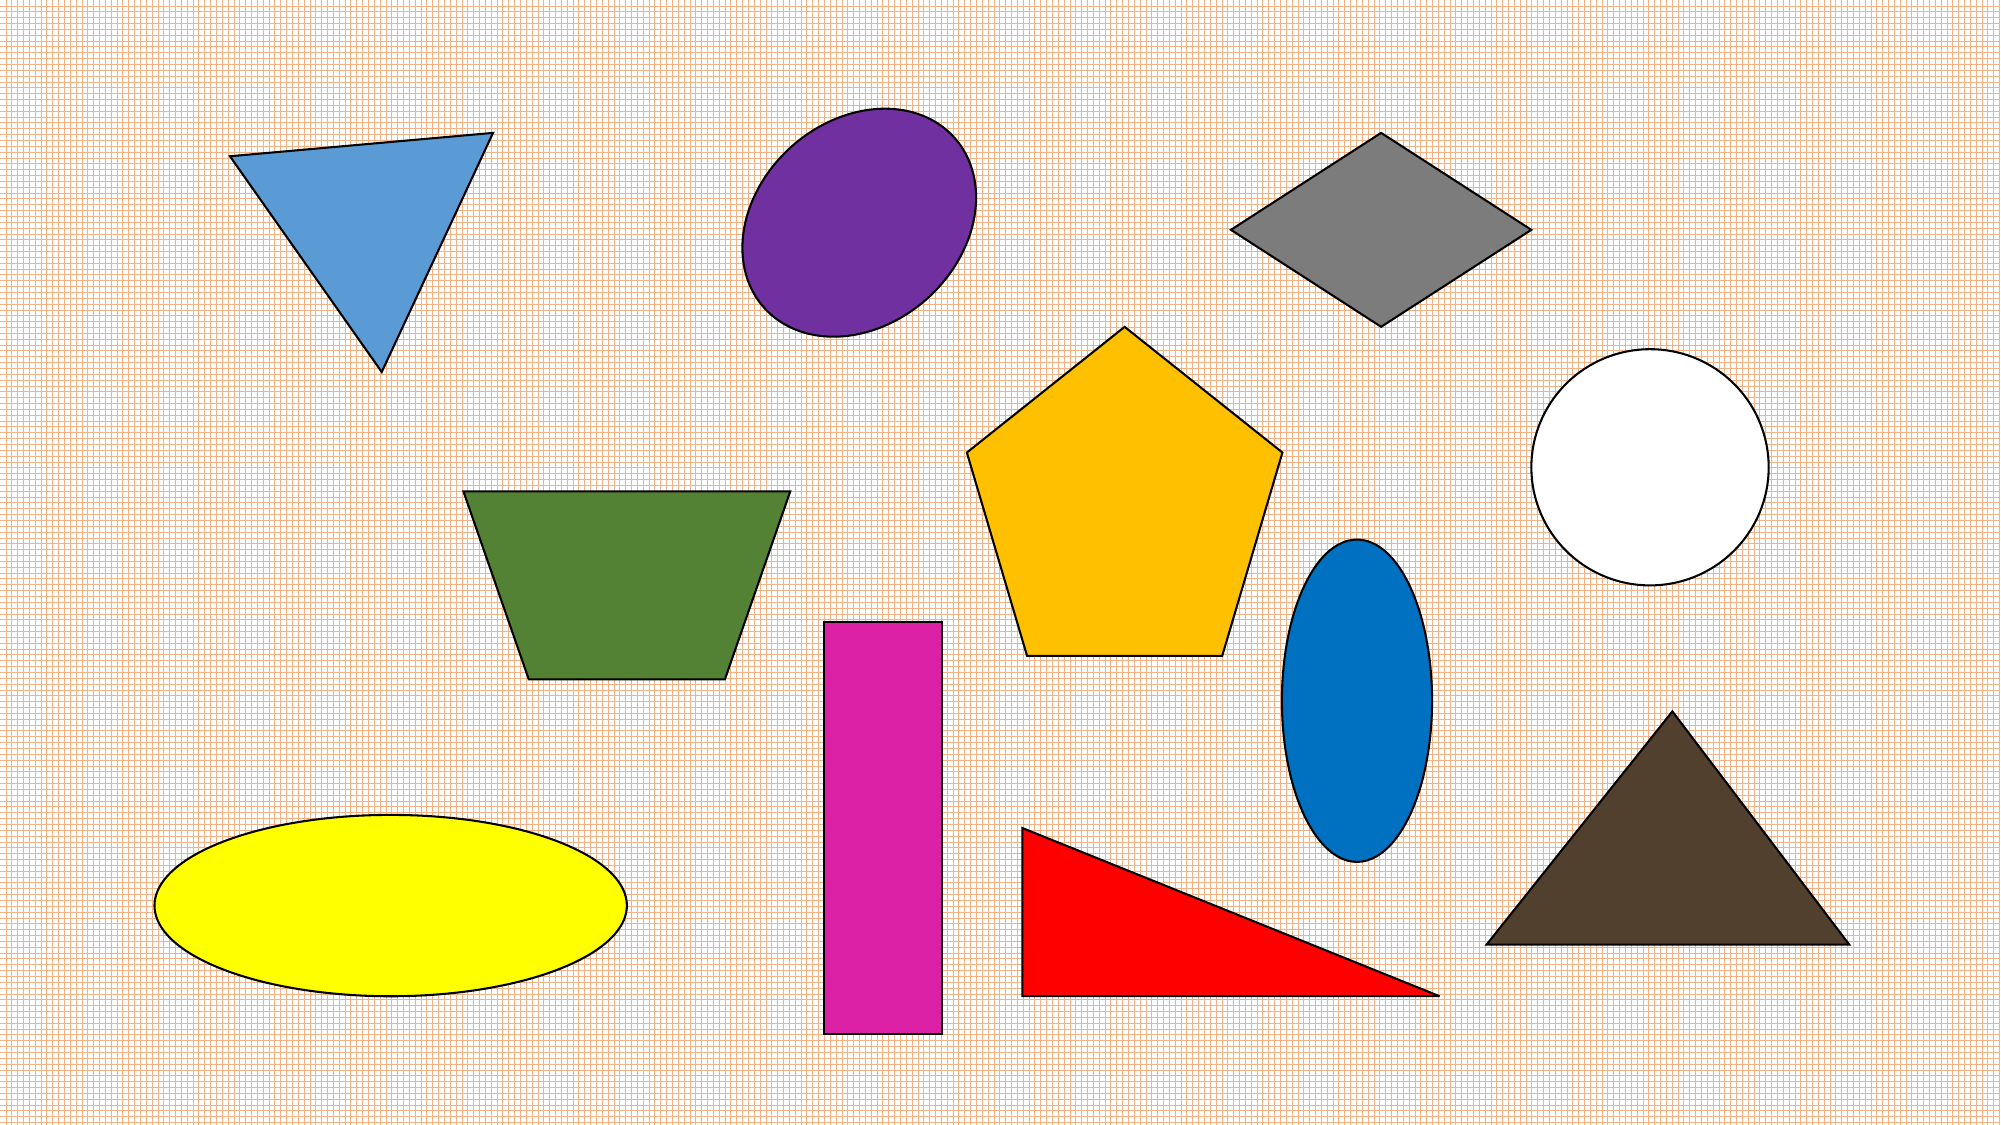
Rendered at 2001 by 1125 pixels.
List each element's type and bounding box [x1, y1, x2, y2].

text_box [153, 813, 628, 998]
text_box [965, 325, 1284, 657]
text_box [228, 131, 495, 375]
text_box [461, 490, 792, 681]
text_box [1280, 538, 1434, 863]
text_box [1530, 348, 1770, 587]
text_box [741, 107, 978, 338]
text_box [823, 621, 943, 1035]
text_box [1484, 709, 1852, 946]
text_box [1229, 131, 1534, 329]
text_box [1021, 826, 1440, 998]
